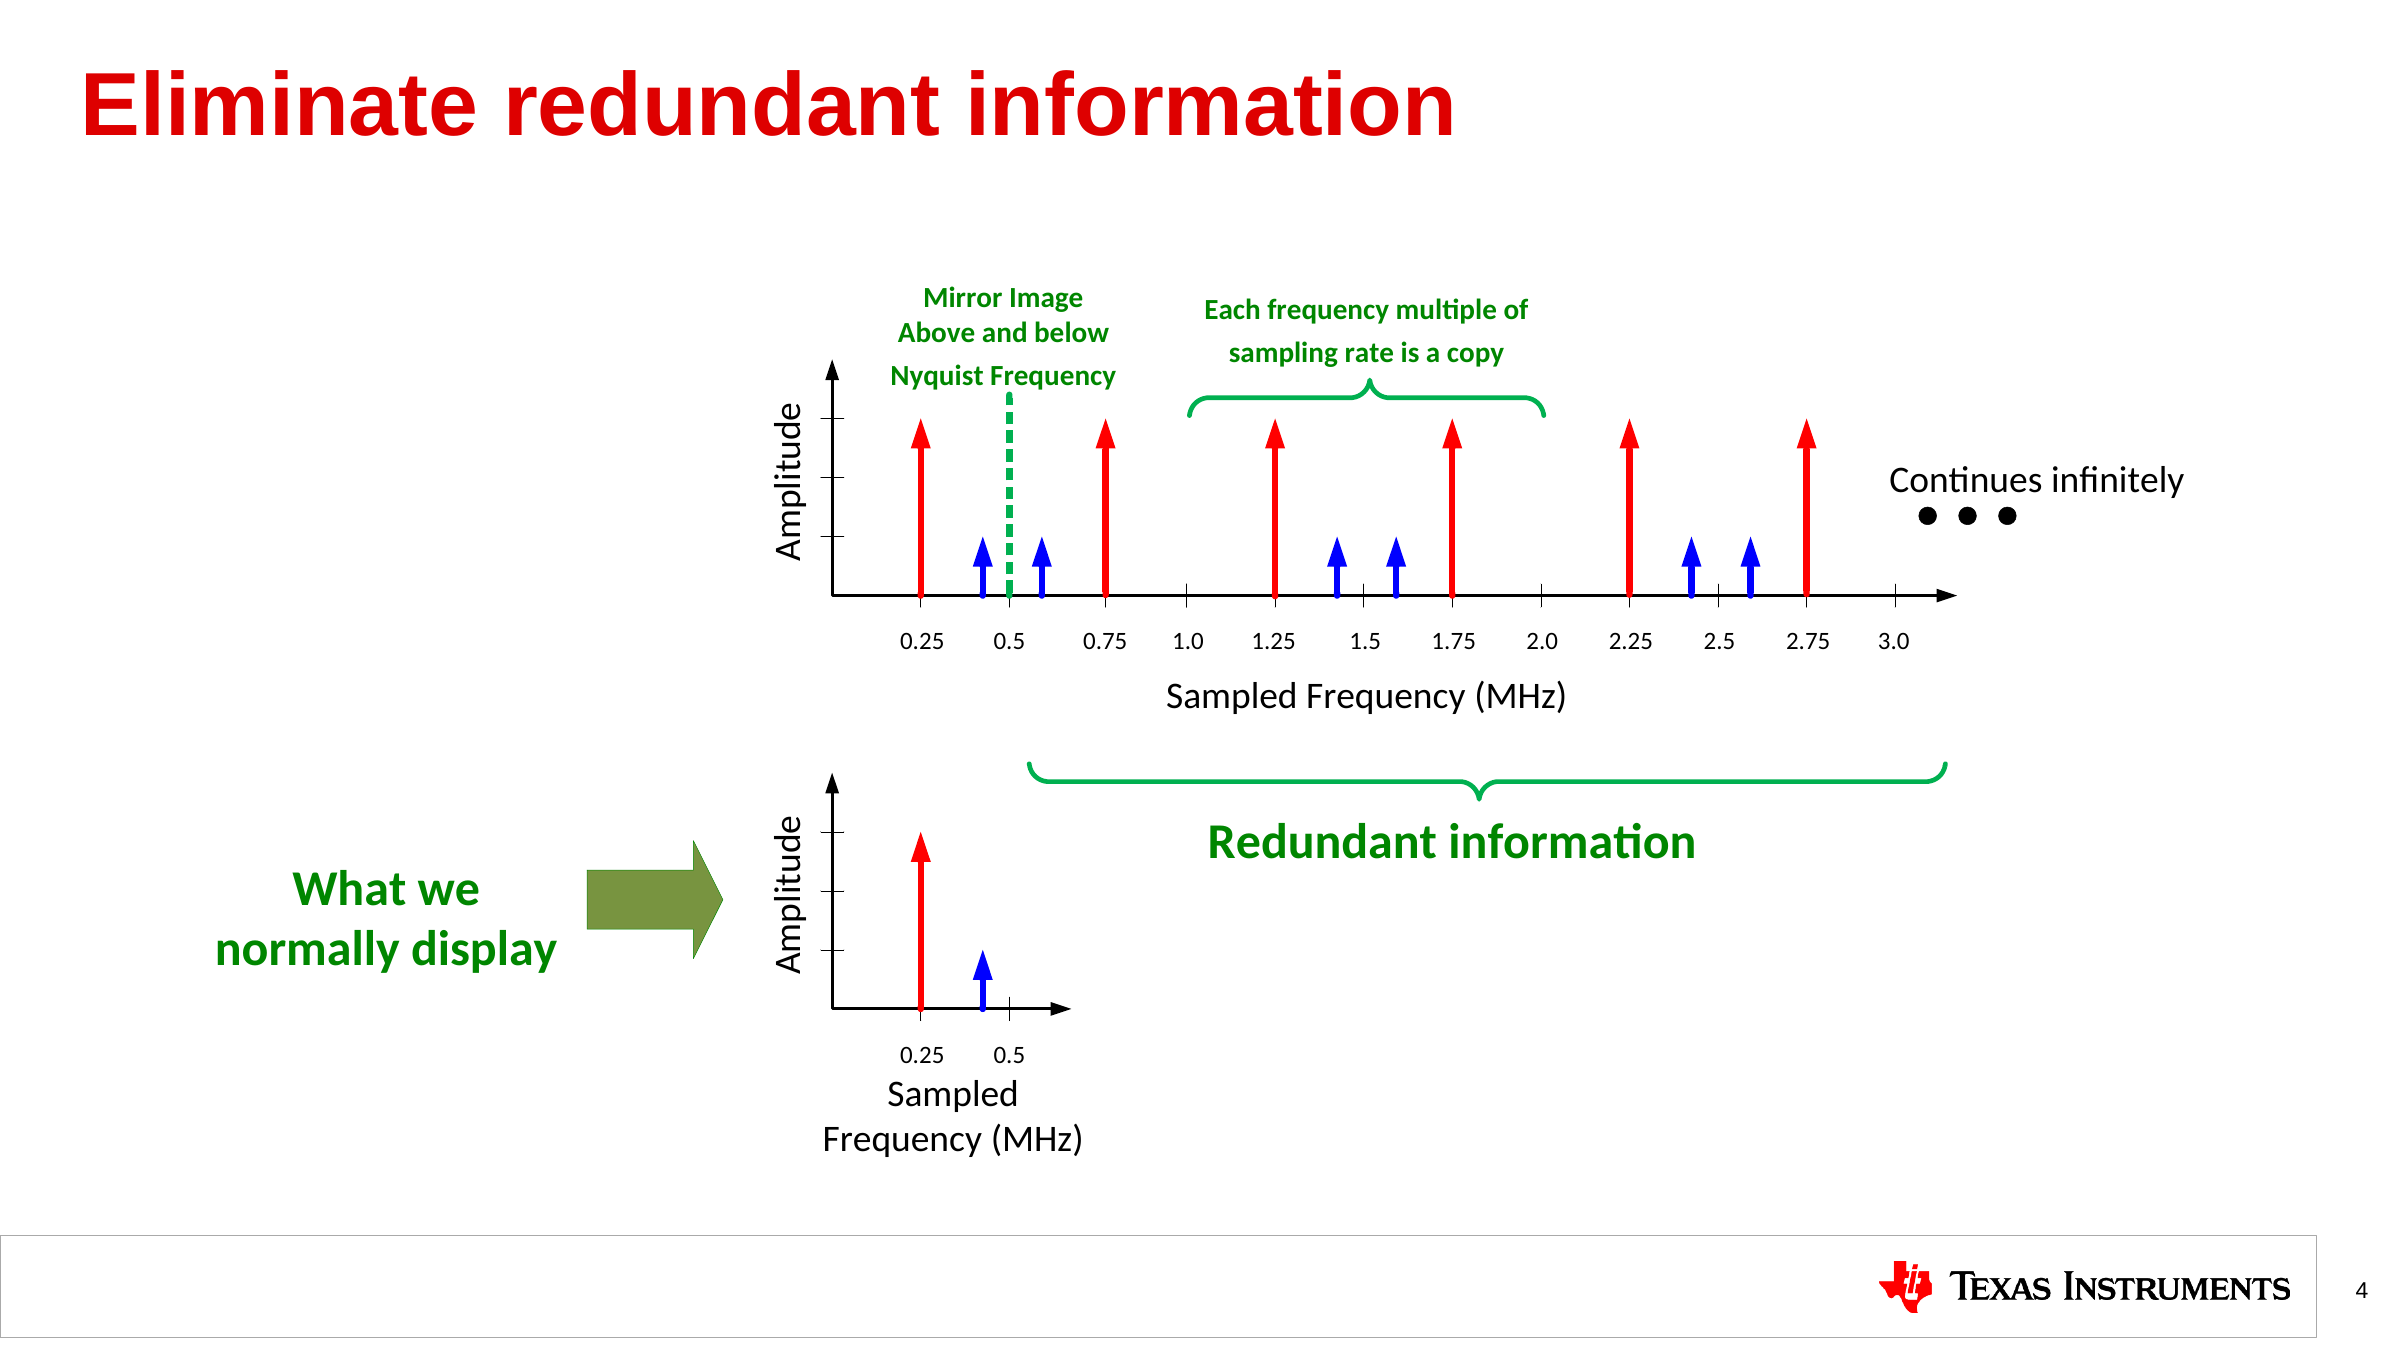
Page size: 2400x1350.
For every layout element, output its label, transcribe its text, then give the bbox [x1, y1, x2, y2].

picture [1879, 1261, 2290, 1265]
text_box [212, 274, 2188, 1166]
picture [1879, 1307, 2290, 1313]
title Eliminate redundant information [60, 27, 2282, 189]
slide_number 4 [1828, 1265, 2389, 1307]
